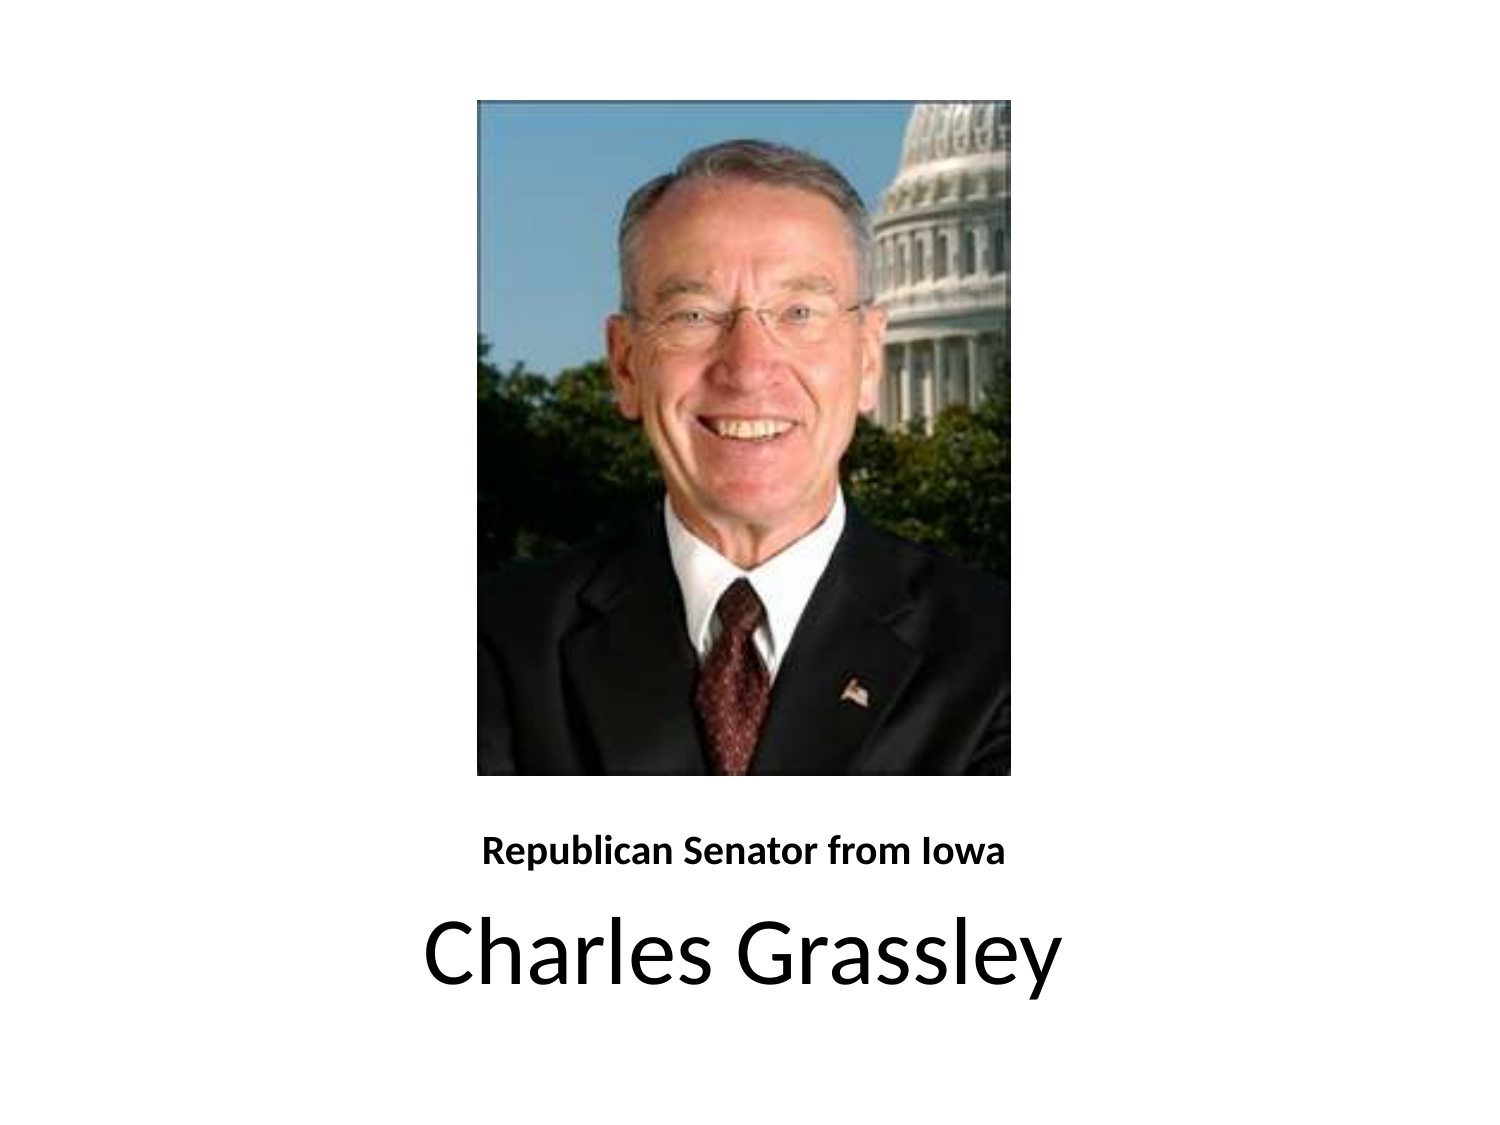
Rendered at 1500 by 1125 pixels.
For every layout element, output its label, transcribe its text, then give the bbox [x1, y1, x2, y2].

picture [477, 100, 1011, 776]
title Republican Senator from Iowa [294, 787, 1194, 880]
list Charles Grassley [294, 880, 1194, 1013]
